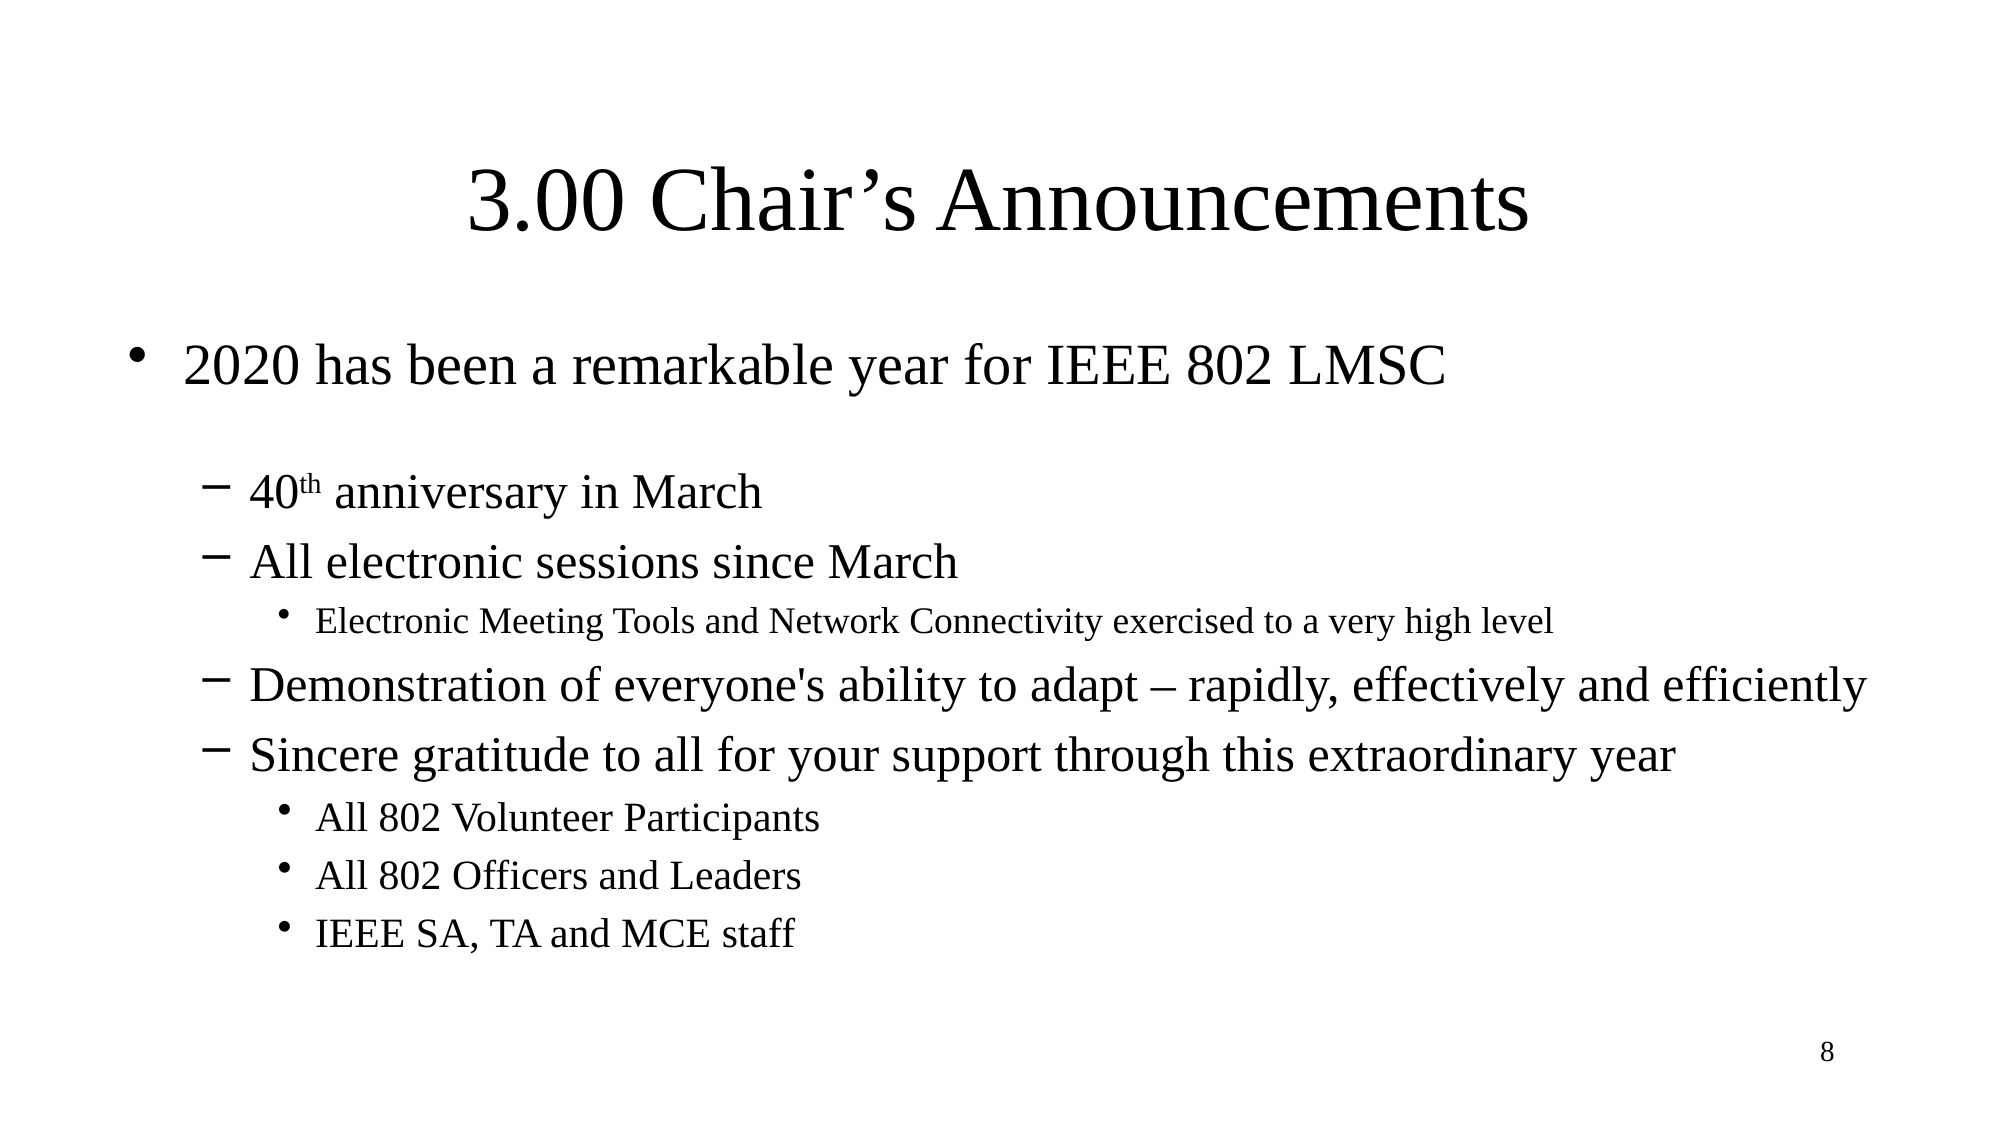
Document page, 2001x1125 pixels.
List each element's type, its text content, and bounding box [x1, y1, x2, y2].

title 3.00 Chair’s Announcements [149, 99, 1851, 288]
slide_number 8 [1433, 1024, 1851, 1101]
list 2020 has been a remarkable year for IEEE 802 LMSC 40th anniversary in March All electronic sessions since March Electronic Meeting Tools and Network Connectivity exercised to a very high level Demonstration of everyone's ability to adapt – rapidly, effectively and efficiently Sincere gratitude to all for your support through this extraordinary year All 802 Volunteer Participants All 802 Officers and Leaders IEEE SA, TA and MCE staff [112, 318, 1901, 994]
